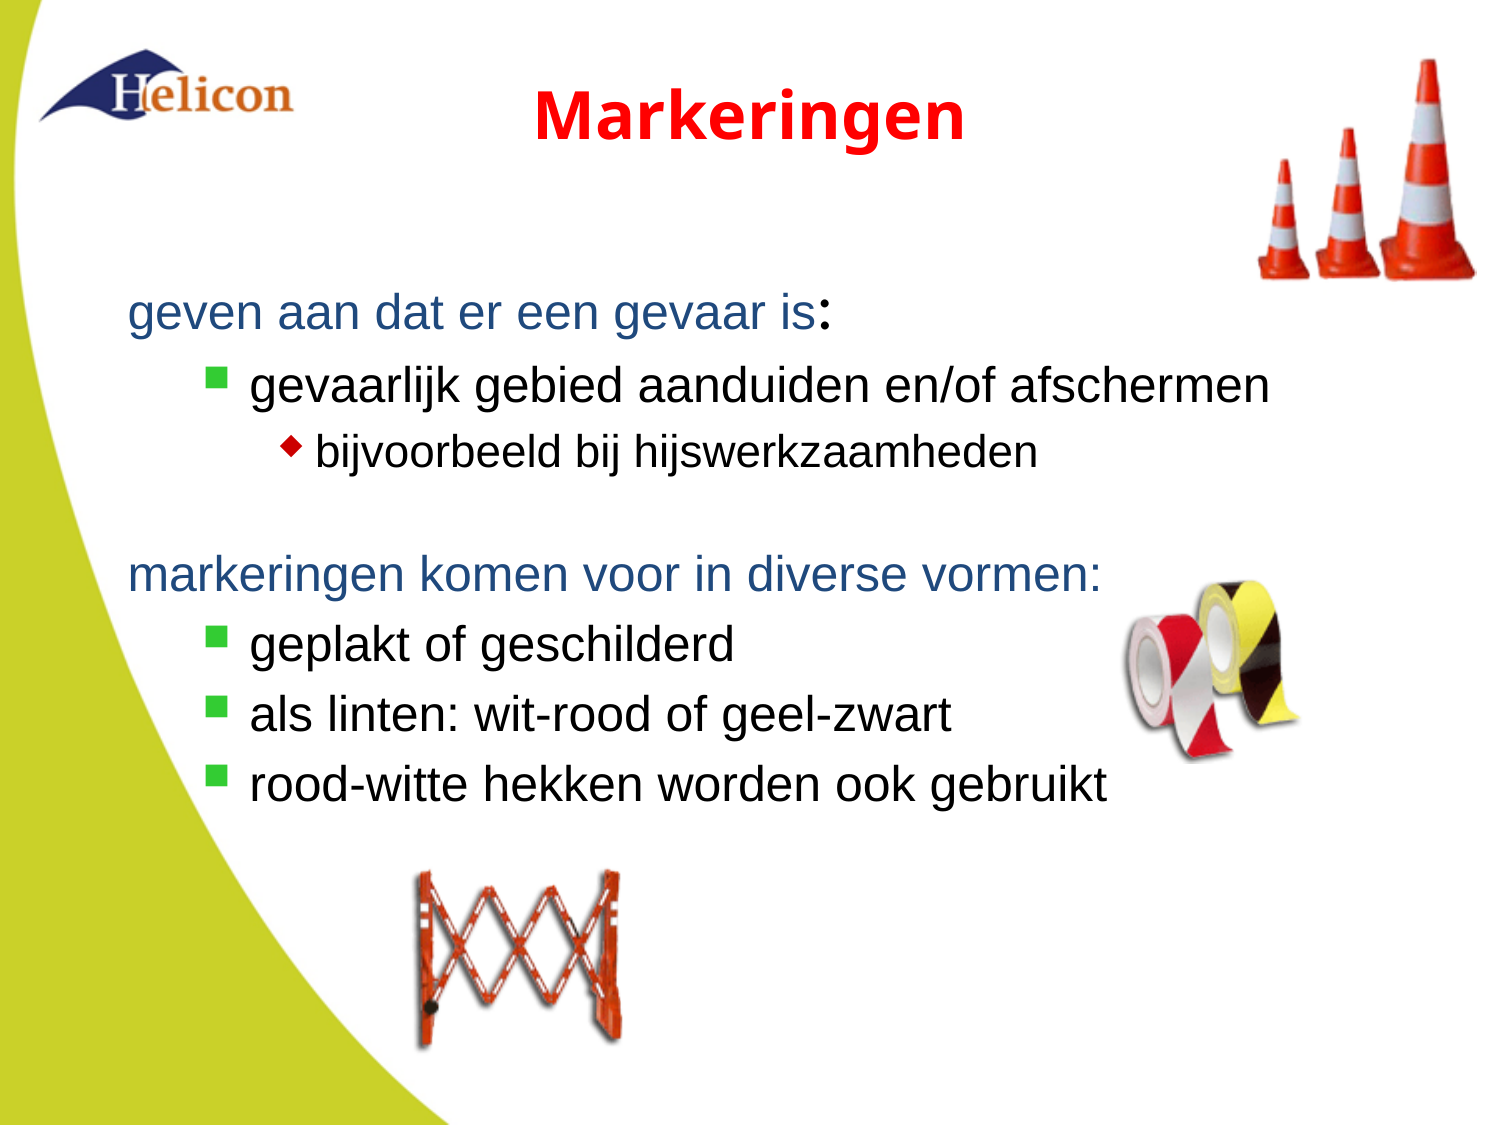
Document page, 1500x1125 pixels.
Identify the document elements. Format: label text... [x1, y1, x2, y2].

picture [0, 0, 1500, 1125]
list geven aan dat er een gevaar is: gevaarlijk gebied aanduiden en/of afschermen bijvoorbeeld bij hijswerkzaamheden markeringen komen voor in diverse vormen: geplakt of geschilderd als linten: wit-rood of geel-zwart rood-witte hekken worden ook gebruikt [112, 255, 1388, 931]
title Markeringen [112, 19, 1388, 207]
